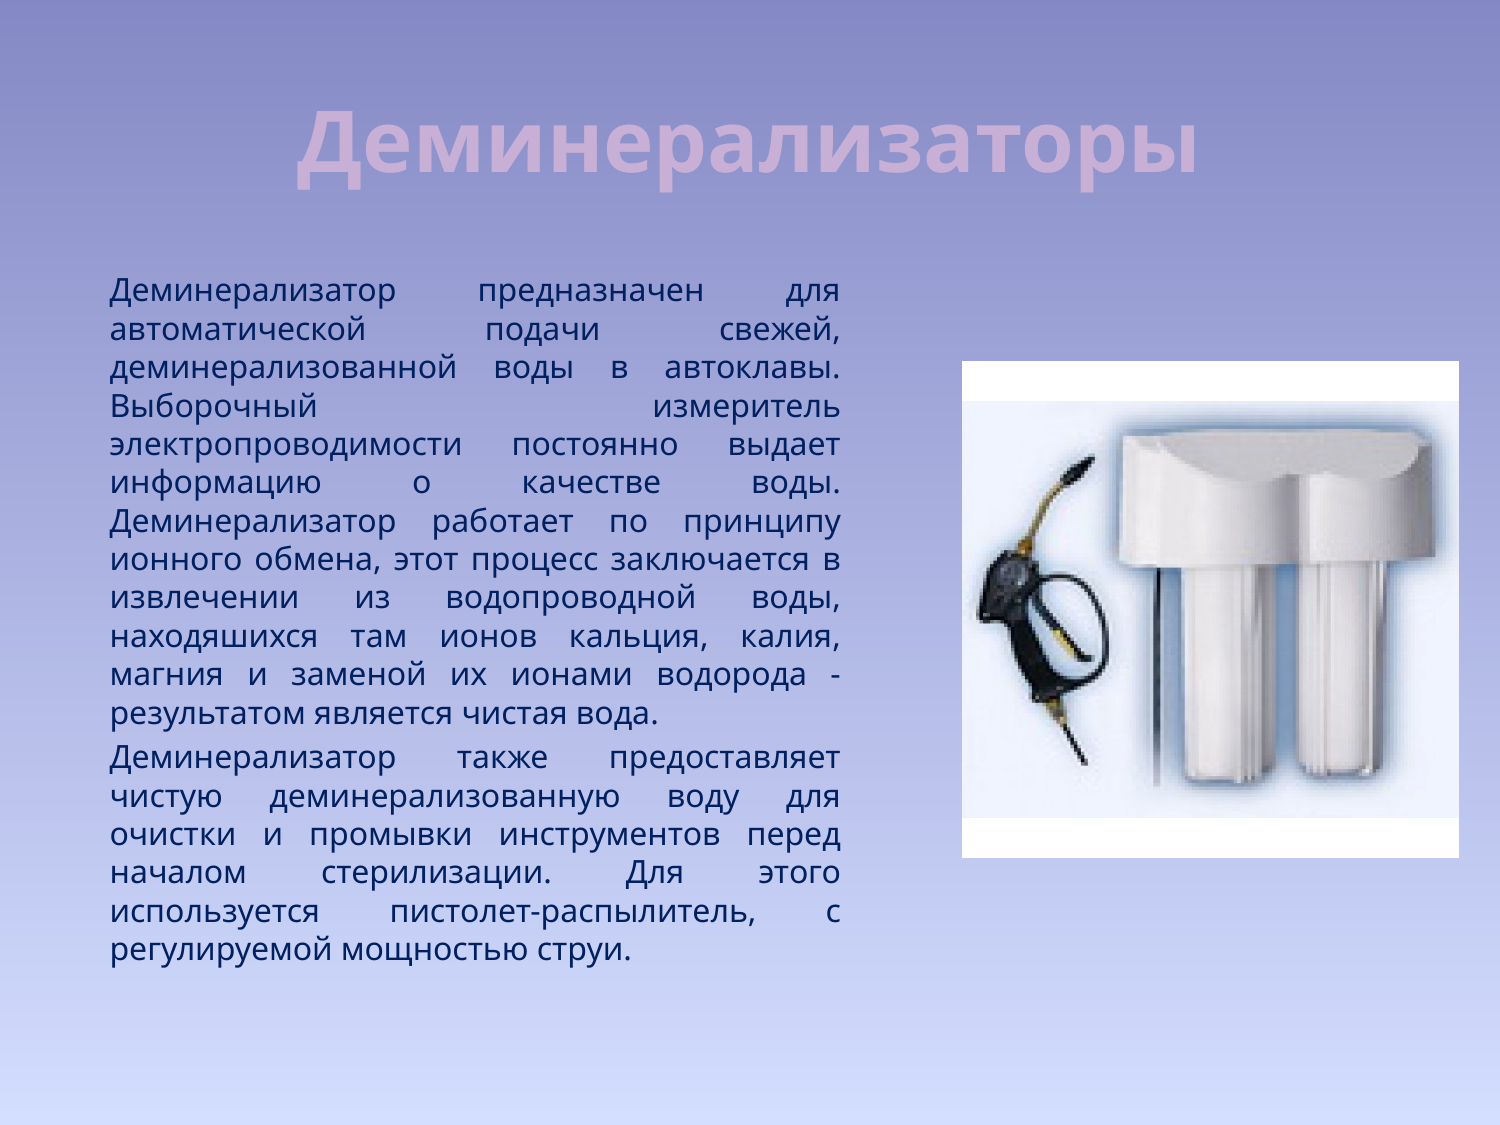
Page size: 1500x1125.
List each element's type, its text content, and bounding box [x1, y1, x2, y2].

list Деминерализатор предназначен для автоматической подачи свежей, деминерализованной воды в автоклавы. Выборочный измеритель электропроводимости постоянно выдает информацию о качестве воды. Деминерализатор работает по принципу ионного обмена, этот процесс заключается в извлечении из водопроводной воды, находяшихся там ионов кальция, калия, магния и заменой их ионами водорода - результатом является чистая вода. Деминерализатор также предоставляет чистую деминерализованную воду для очистки и промывки инструментов перед началом стерилизации. Для этого используется пистолет-распылитель, с регулируемой мощностью струи. [75, 262, 857, 988]
picture [962, 361, 1459, 859]
title Деминерализаторы [75, 45, 1425, 233]
